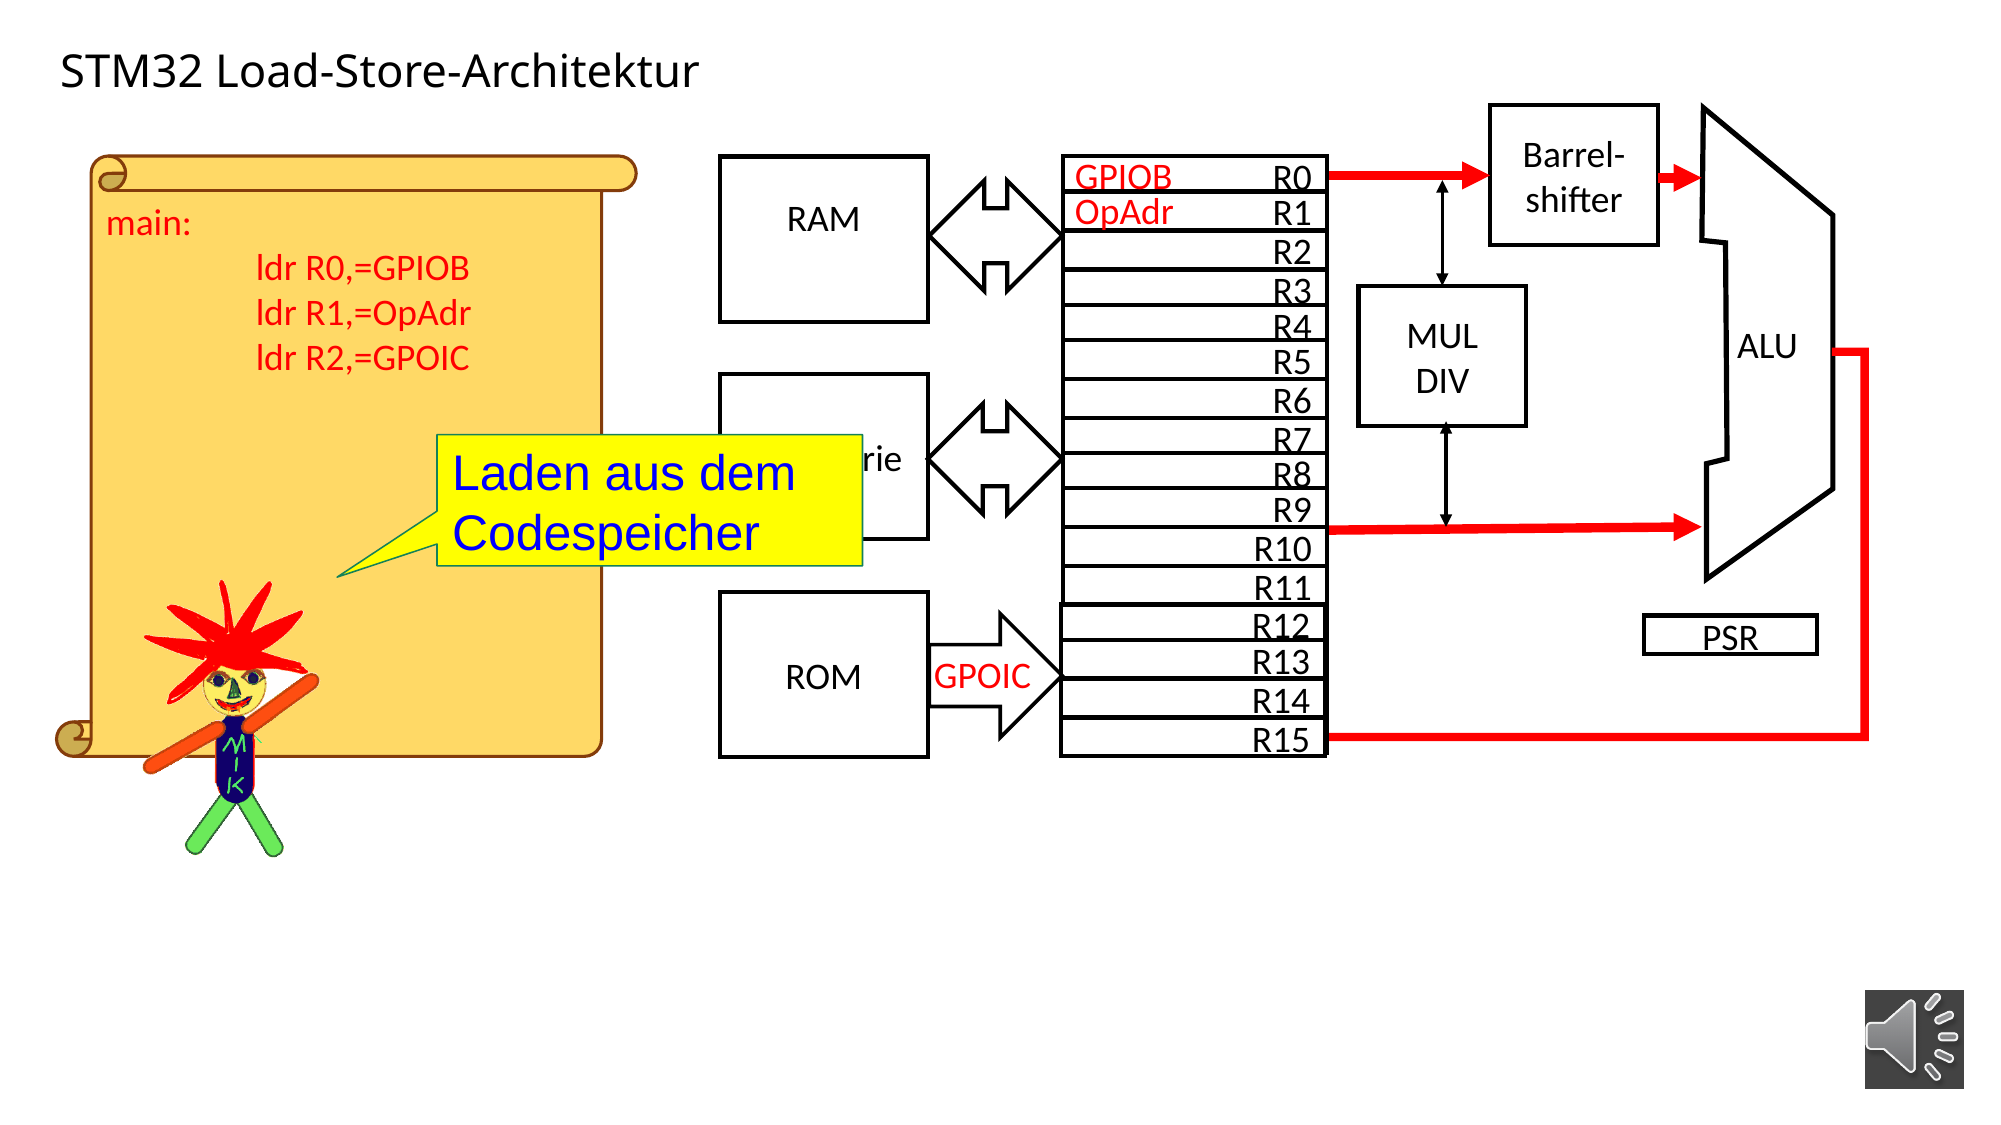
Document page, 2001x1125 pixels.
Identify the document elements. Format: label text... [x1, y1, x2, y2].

title STM32 Load-Store-Architektur [24, 30, 737, 106]
text_box main: ldr R0,=GPIOB ldr R1,=OpAdr ldr R2,=GPOIC [55, 154, 638, 758]
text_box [720, 105, 1865, 757]
text_box Laden aus dem Codespeicher [337, 434, 720, 578]
picture [1864, 989, 1965, 1090]
picture [124, 572, 331, 864]
